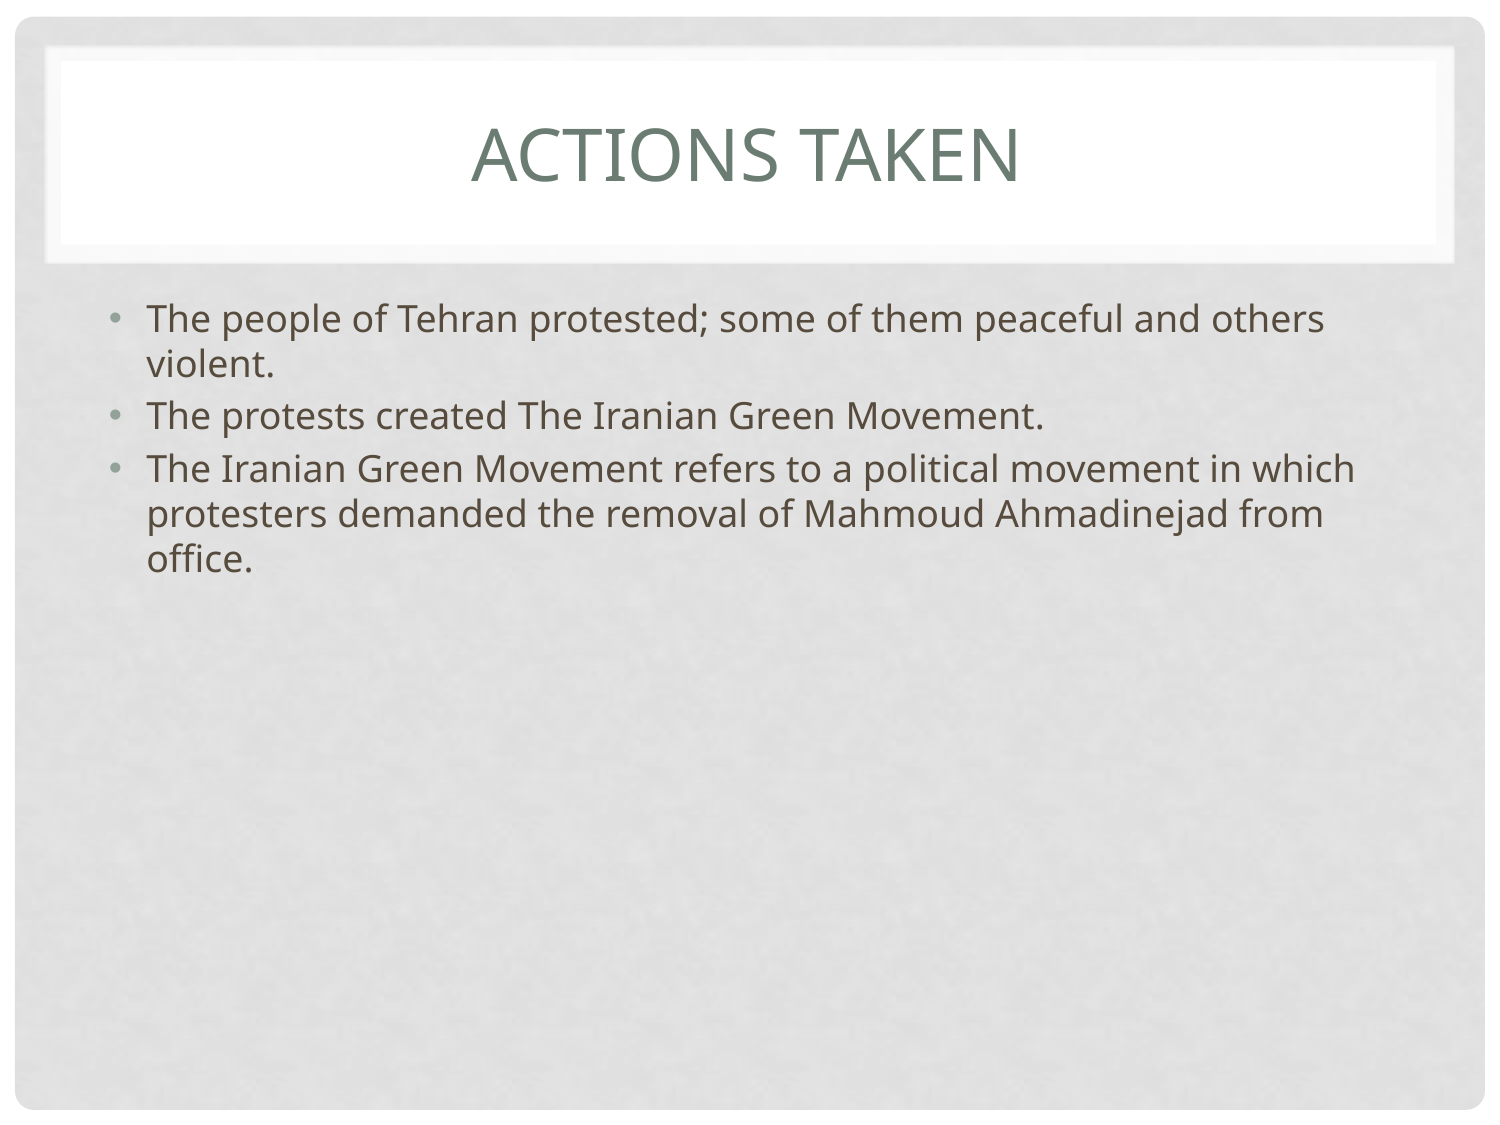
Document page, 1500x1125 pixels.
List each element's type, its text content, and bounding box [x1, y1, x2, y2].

list The people of Tehran protested; some of them peaceful and others violent. The protests created The Iranian Green Movement. The Iranian Green Movement refers to a political movement in which protesters demanded the removal of Mahmoud Ahmadinejad from office. [75, 287, 1425, 1005]
title Actions taken [69, 66, 1425, 238]
